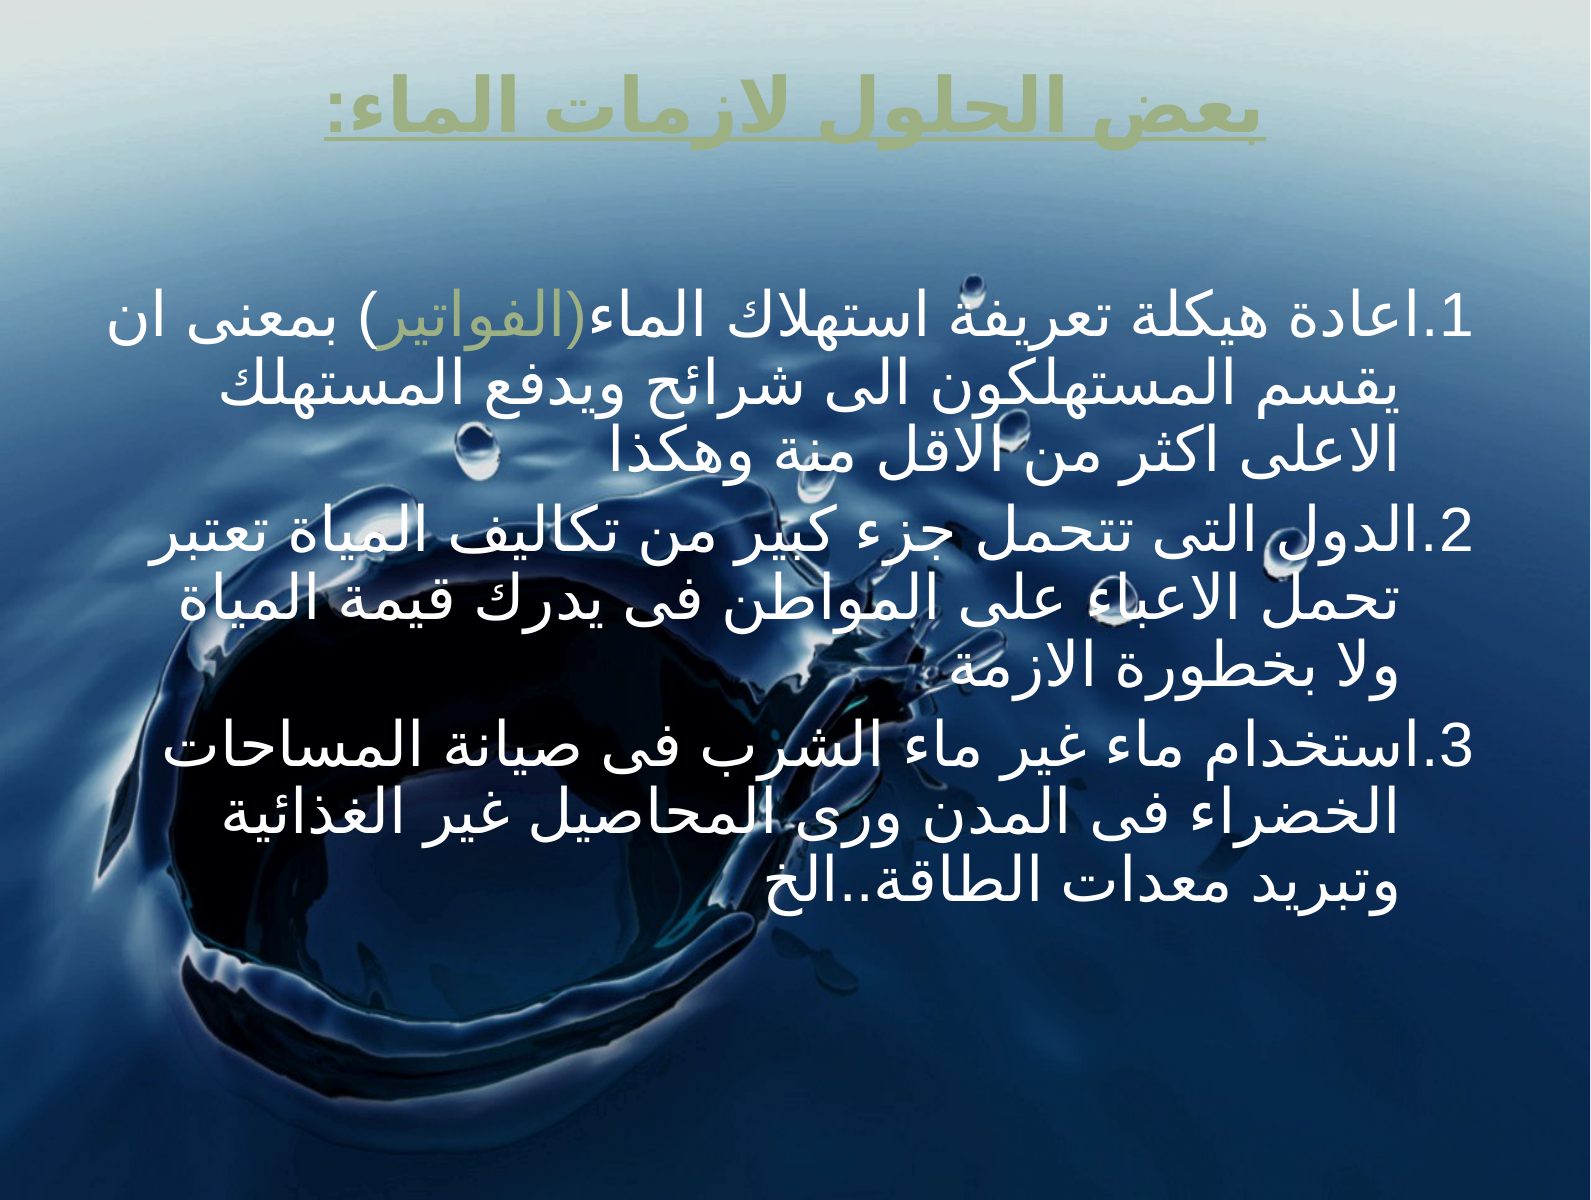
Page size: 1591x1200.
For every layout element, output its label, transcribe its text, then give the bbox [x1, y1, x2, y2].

picture [0, 0, 1591, 1200]
list 1.اعادة هيكلة تعريفة استهلاك الماء(الفواتير) بمعنى ان يقسم المستهلكون الى شرائح ويدفع المستهلك الاعلى اكثر من الاقل منة وهكذا 2.الدول التى تتحمل جزء كبير من تكاليف المياة تعتبر تحمل الاعباء على المواطن فى يدرك قيمة المياة ولا بخطورة الازمة 3.استخدام ماء غير ماء الشرب فى صيانة المساحات الخضراء فى المدن ورى المحاصيل غير الغذائية وتبريد معدات الطاقة..الخ [82, 275, 1514, 1067]
title بعض الحلول لازمات الماء: [79, 48, 1511, 249]
